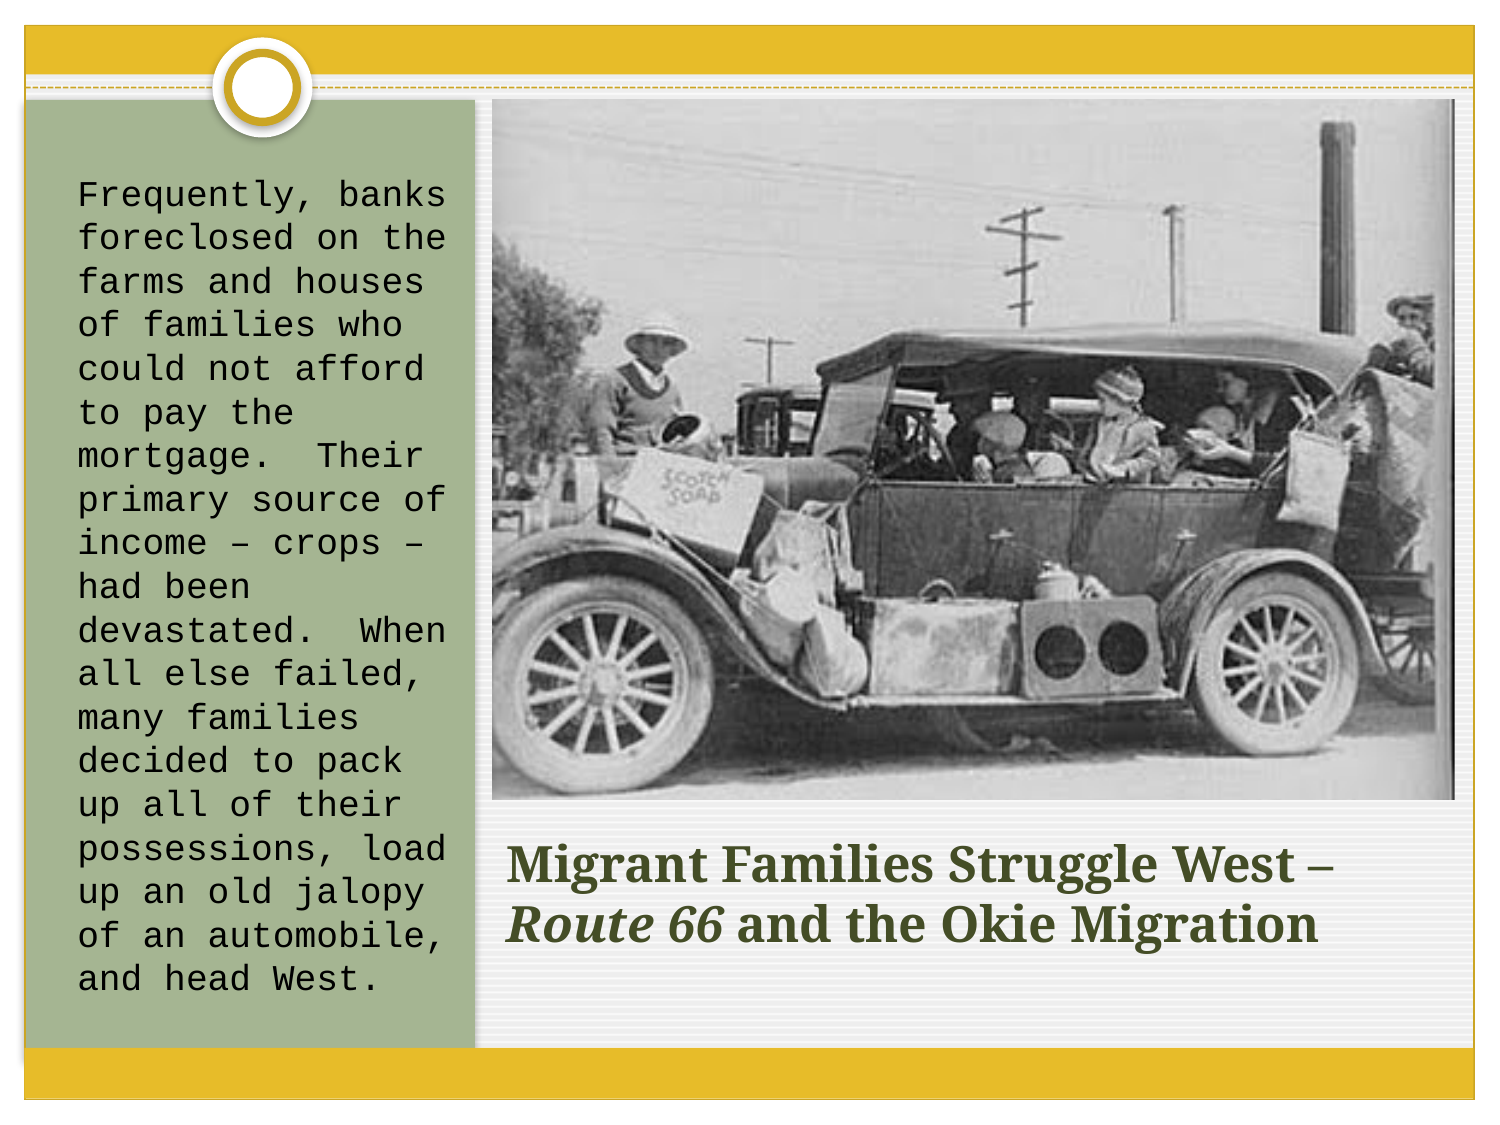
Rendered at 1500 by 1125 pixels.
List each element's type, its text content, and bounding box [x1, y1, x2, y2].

title Migrant Families Struggle West – Route 66 and the Okie Migration [492, 825, 1455, 1025]
picture [491, 99, 1455, 801]
list Frequently, banks foreclosed on the farms and houses of families who could not afford to pay the mortgage. Their primary source of income – crops – had been devastated. When all else failed, many families decided to pack up all of their possessions, load up an old jalopy of an automobile, and head West. [62, 162, 463, 1025]
